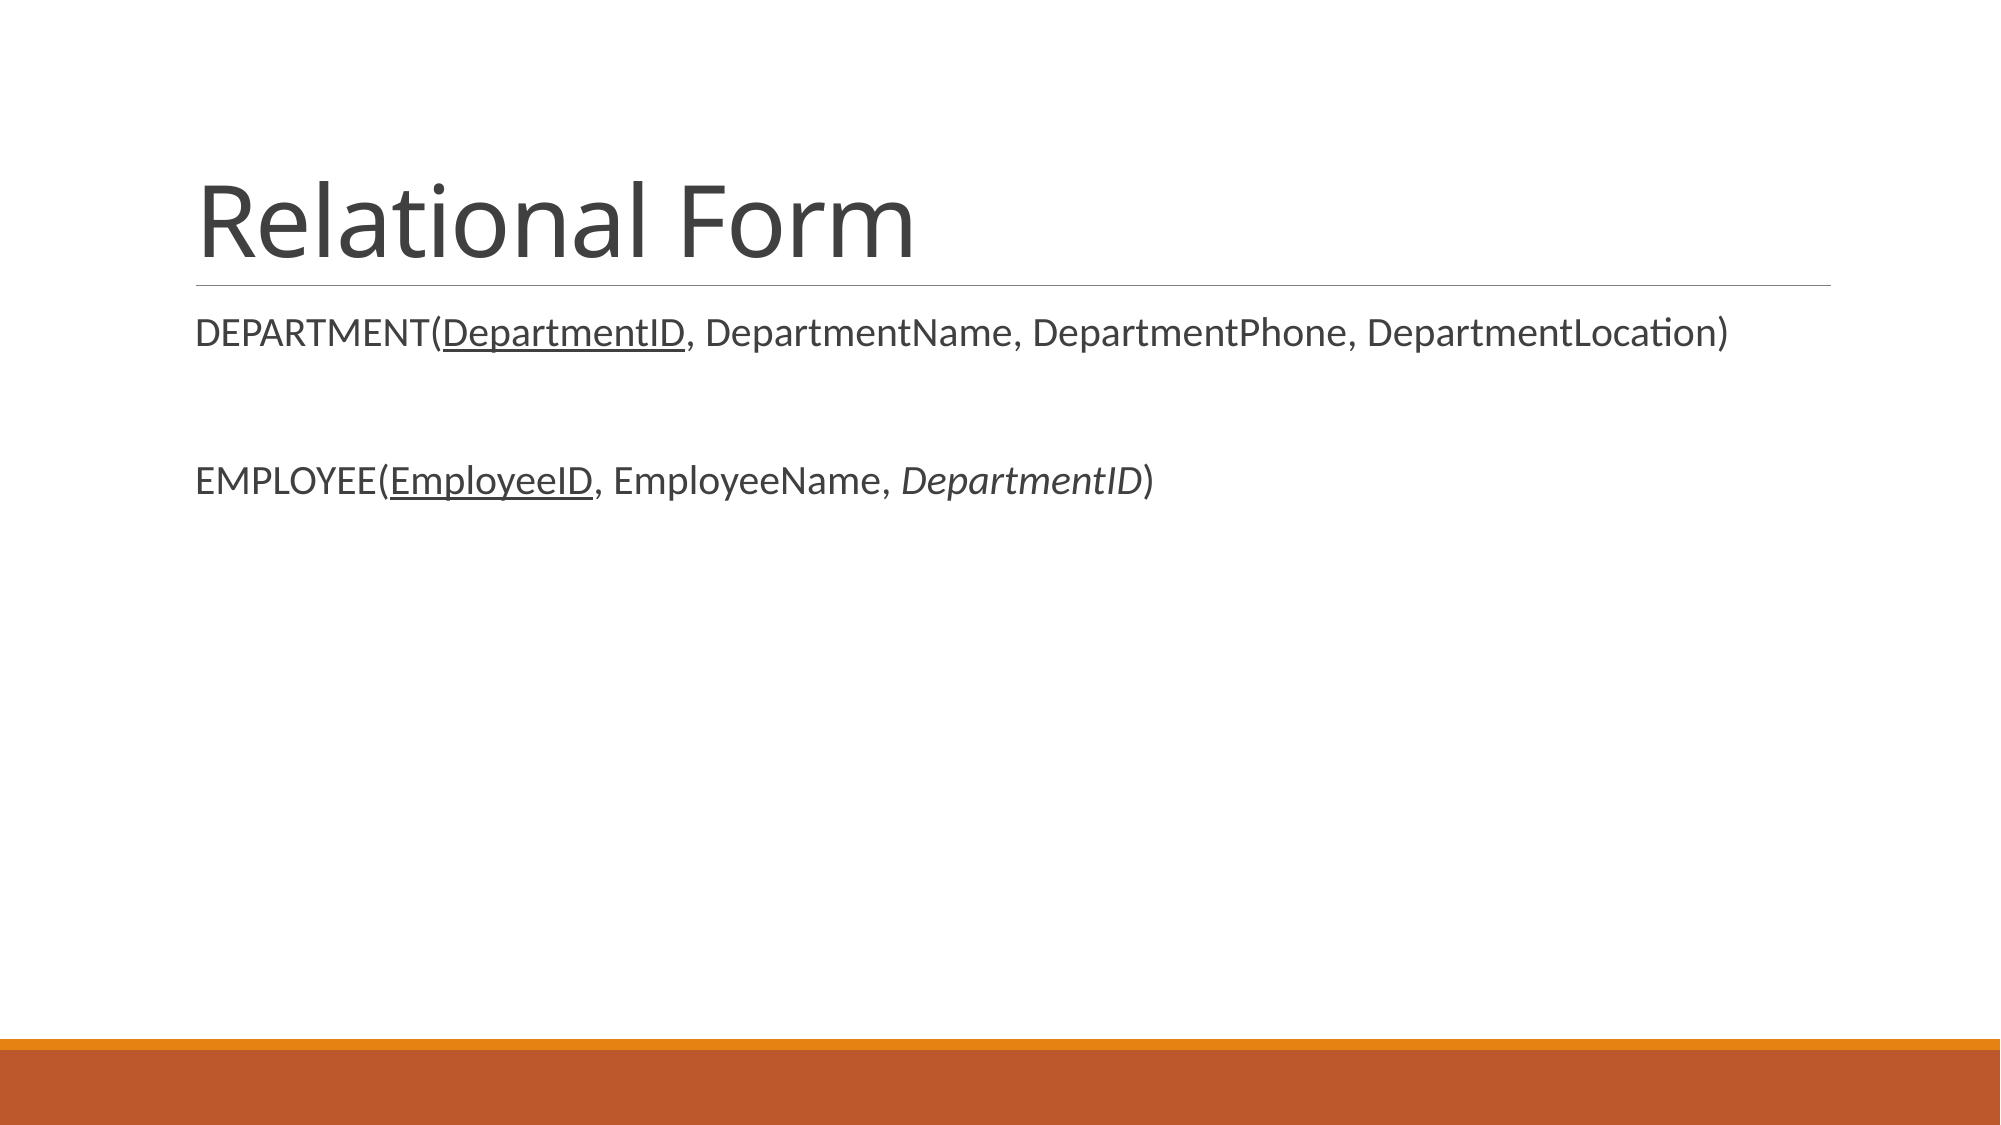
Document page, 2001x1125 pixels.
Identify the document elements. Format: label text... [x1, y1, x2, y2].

title Relational Form [180, 47, 1830, 285]
list DEPARTMENT(DepartmentID, DepartmentName, DepartmentPhone, DepartmentLocation) EMPLOYEE(EmployeeID, EmployeeName, DepartmentID) [180, 302, 1830, 963]
